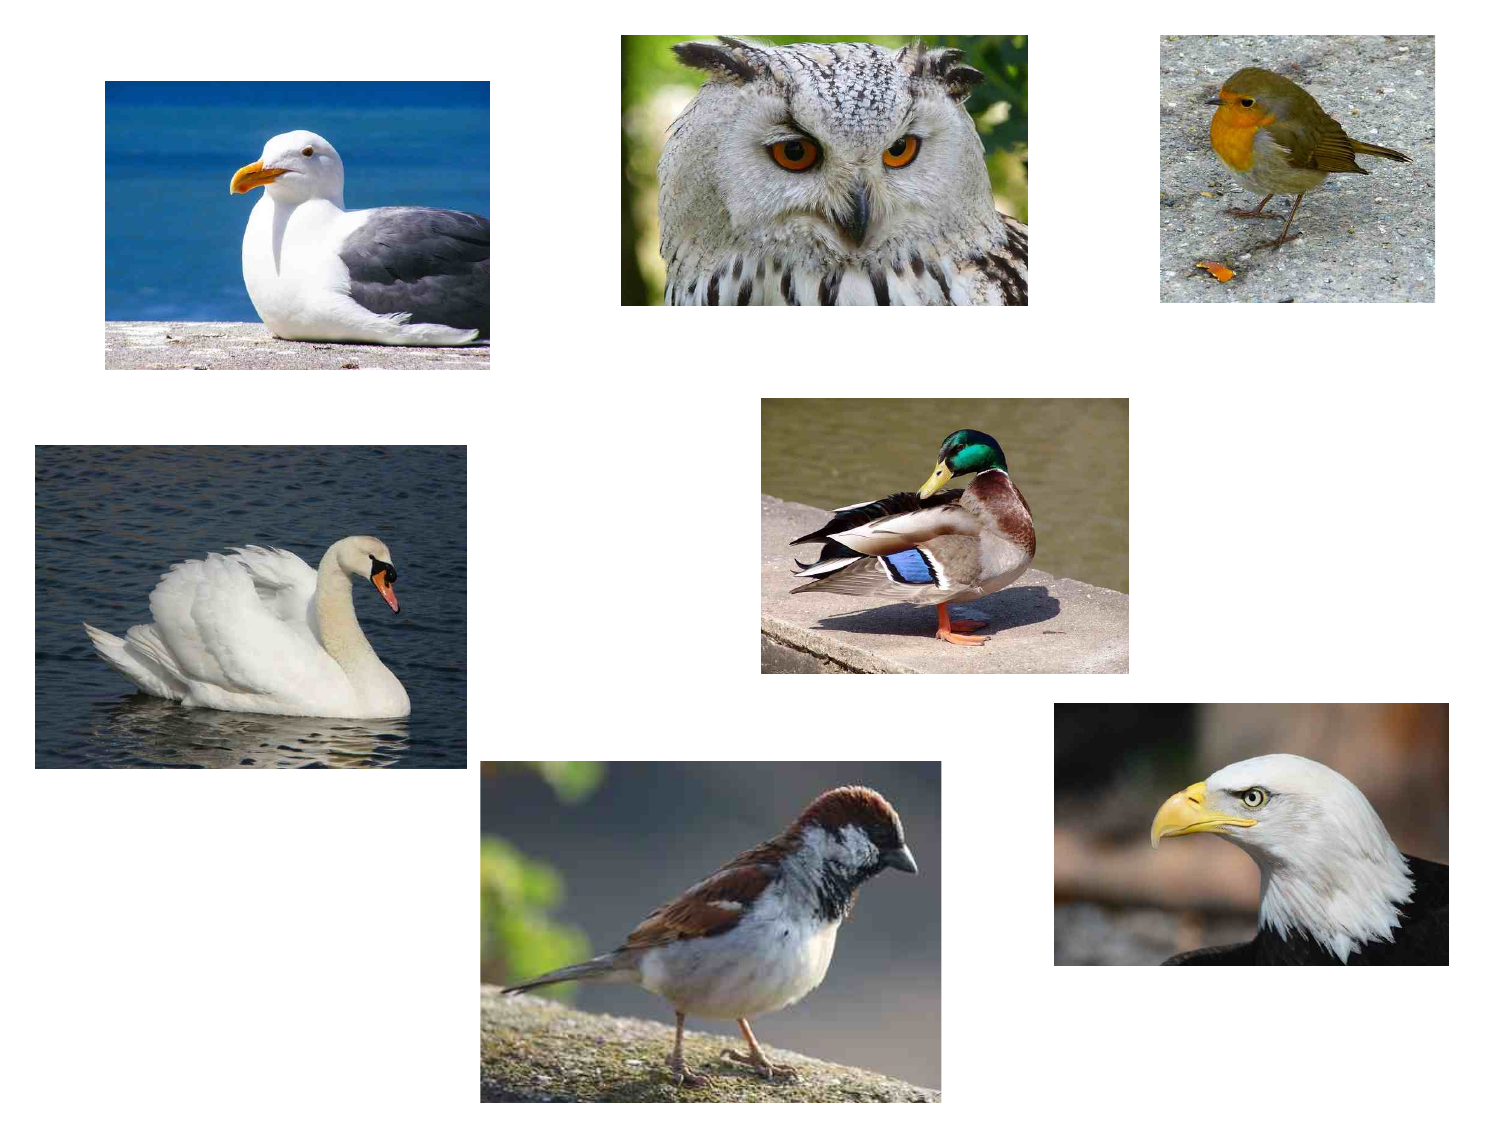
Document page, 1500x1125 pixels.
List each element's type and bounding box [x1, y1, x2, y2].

picture [761, 397, 1130, 674]
picture [620, 34, 1028, 306]
picture [104, 81, 491, 370]
picture [1159, 34, 1436, 303]
picture [34, 444, 467, 770]
picture [1054, 702, 1449, 967]
picture [479, 761, 942, 1103]
